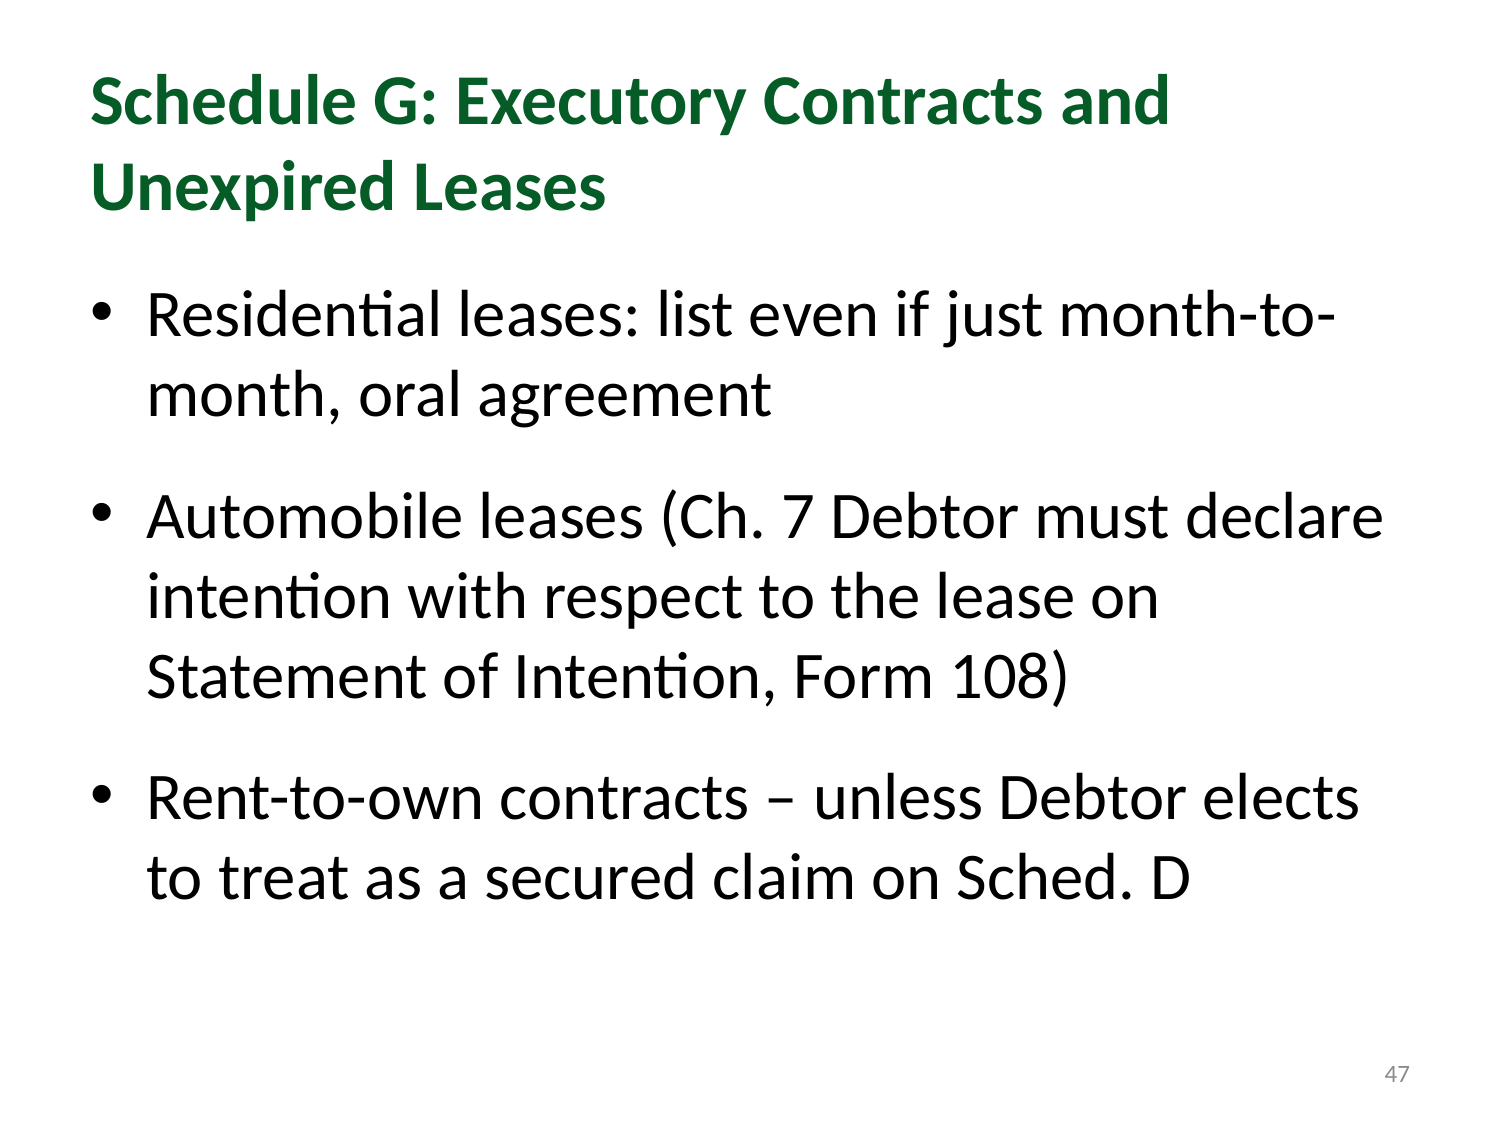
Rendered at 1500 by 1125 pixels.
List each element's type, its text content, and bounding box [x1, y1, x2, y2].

list Residential leases: list even if just month-to-month, oral agreement Automobile leases (Ch. 7 Debtor must declare intention with respect to the lease on Statement of Intention, Form 108) Rent-to-own contracts – unless Debtor elects to treat as a secured claim on Sched. D [75, 262, 1425, 1005]
slide_number 47 [1074, 1042, 1425, 1103]
title Schedule G: Executory Contracts and Unexpired Leases [75, 45, 1425, 233]
